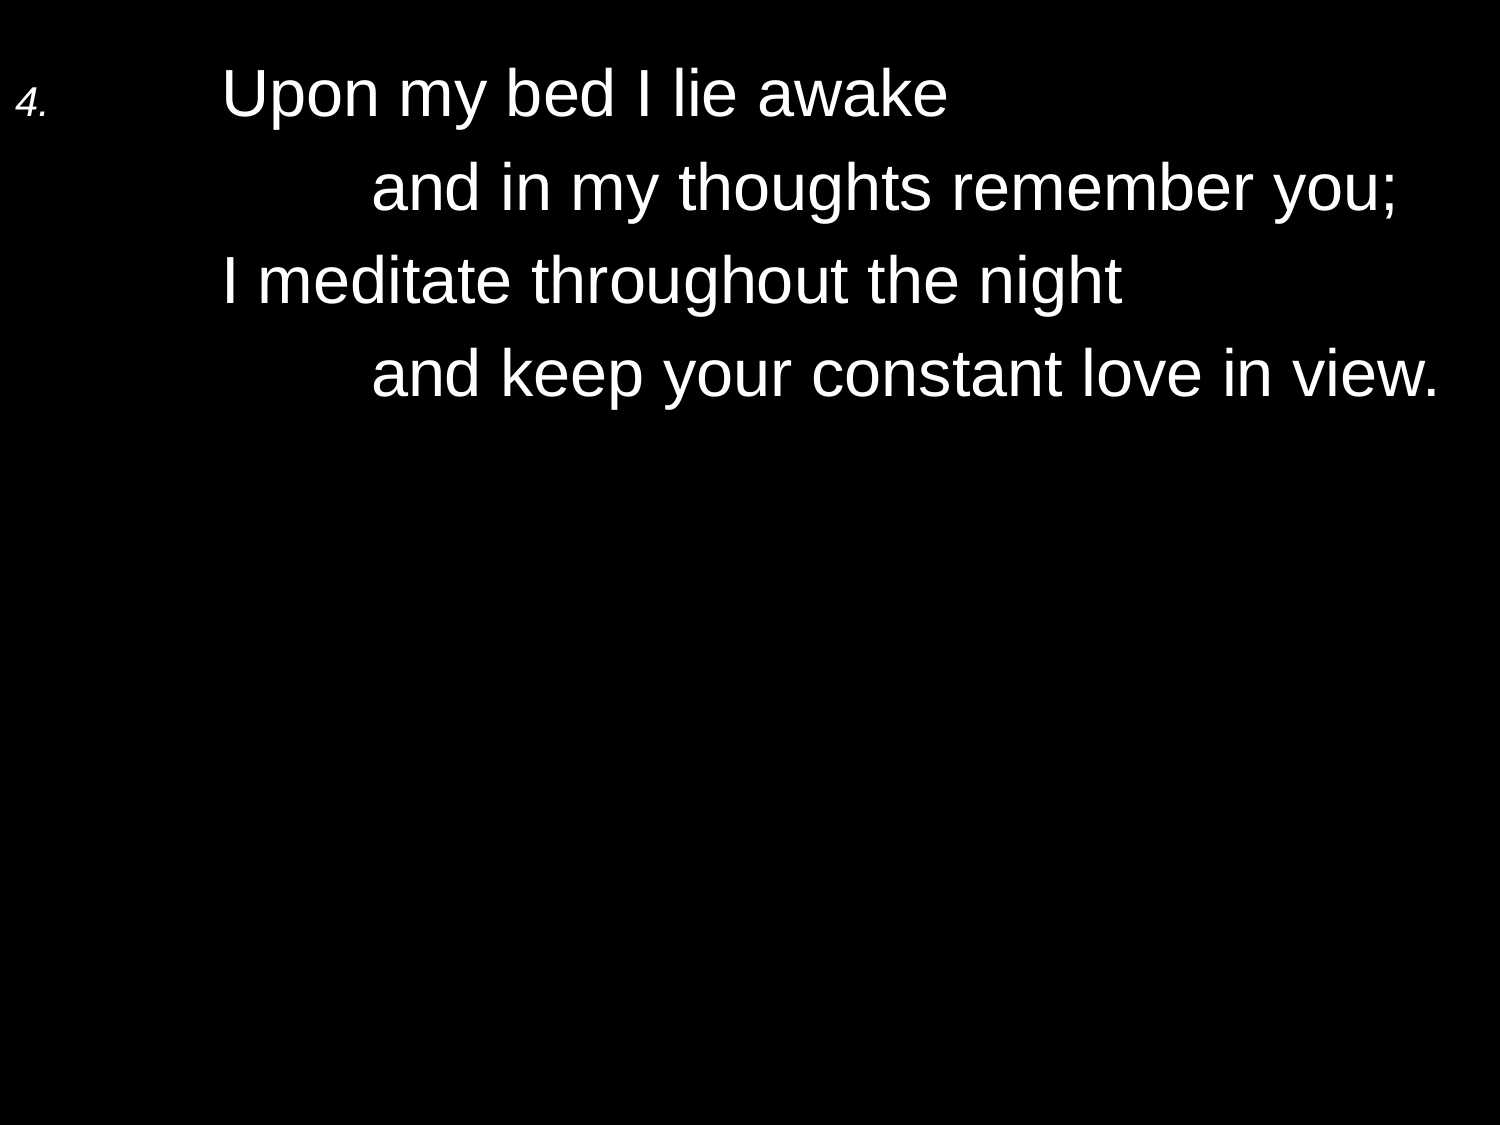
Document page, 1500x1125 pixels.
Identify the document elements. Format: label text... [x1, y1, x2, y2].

list 4. Upon my bed I lie awake and in my thoughts remember you; I meditate throughout the night and keep your constant love in view. [0, 42, 1500, 1047]
